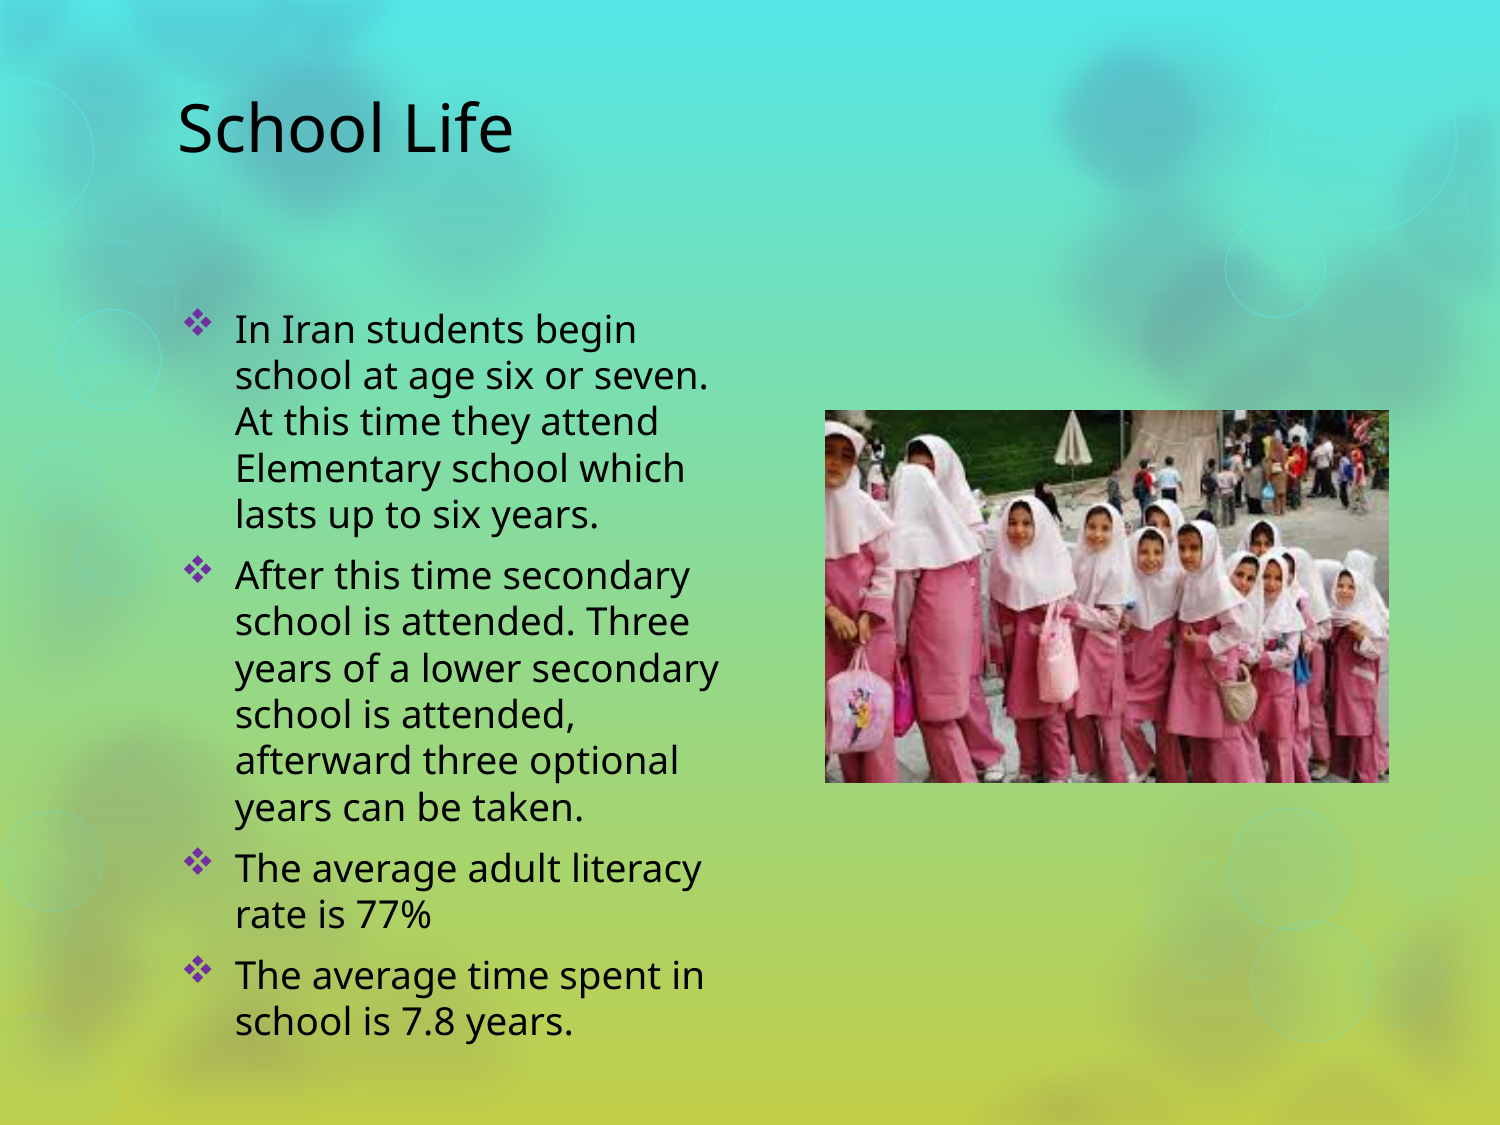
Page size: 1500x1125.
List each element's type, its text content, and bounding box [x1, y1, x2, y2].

list In Iran students begin school at age six or seven. At this time they attend Elementary school which lasts up to six years. After this time secondary school is attended. Three years of a lower secondary school is attended, afterward three optional years can be taken. The average adult literacy rate is 77% The average time spent in school is 7.8 years. [165, 296, 735, 1075]
picture [824, 409, 1390, 783]
title School Life [162, 50, 1331, 202]
